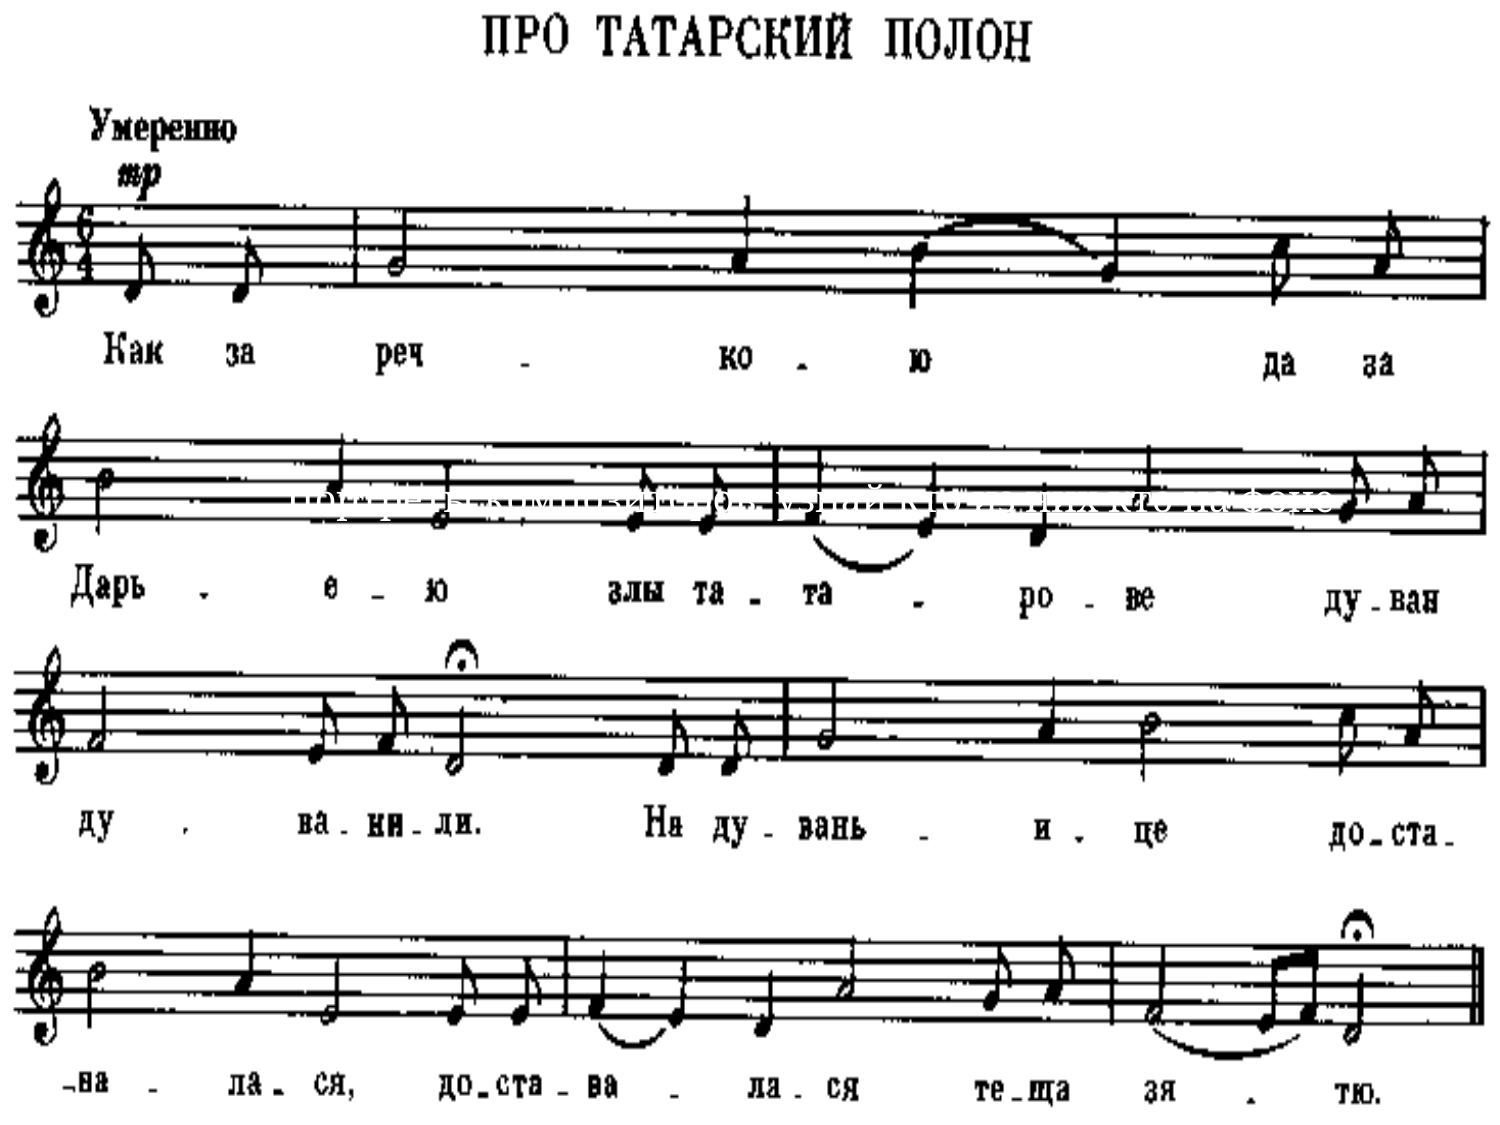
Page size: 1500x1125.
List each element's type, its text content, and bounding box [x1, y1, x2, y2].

text_box [171, 350, 1152, 456]
text_box Портреты композиторов узнай кто из них кто на фоне тропки [271, 467, 1360, 573]
picture [0, 0, 1500, 1125]
